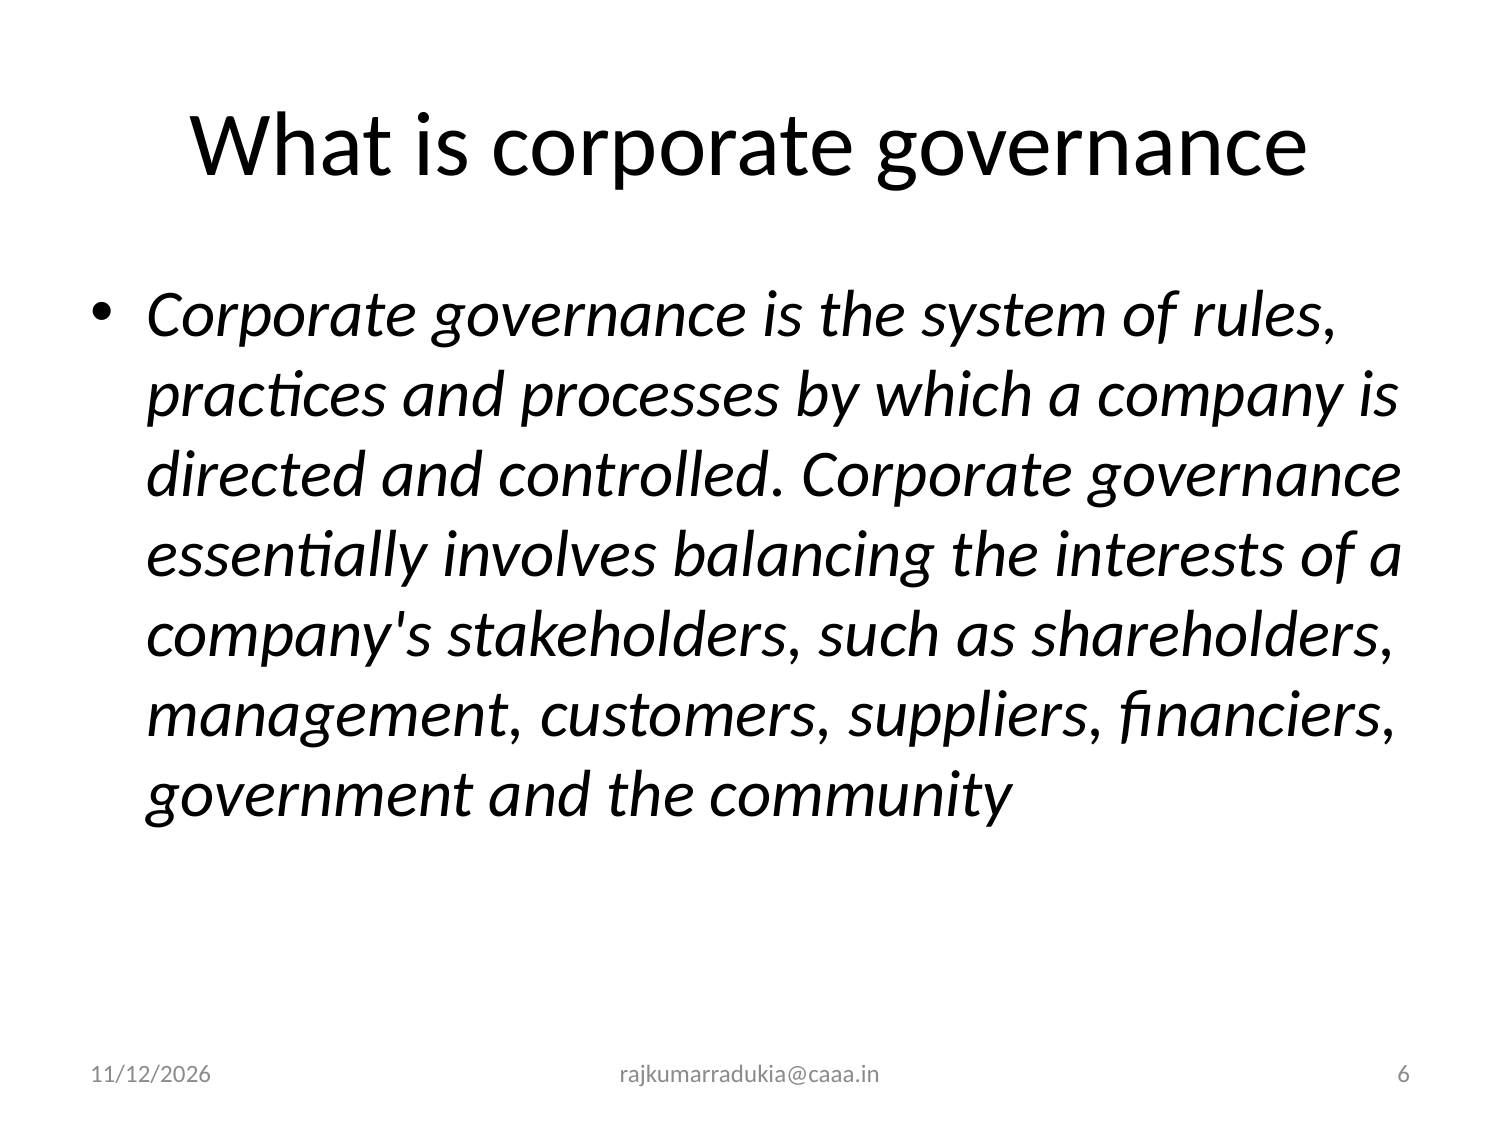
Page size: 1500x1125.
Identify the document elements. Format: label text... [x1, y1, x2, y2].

title What is corporate governance [75, 45, 1425, 233]
footer rajkumarradukia@caaa.in [512, 1042, 988, 1103]
list Corporate governance is the system of rules, practices and processes by which a company is directed and controlled. Corporate governance essentially involves balancing the interests of a company's stakeholders, such as shareholders, management, customers, suppliers, financiers, government and the community [75, 262, 1425, 1005]
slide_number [75, 1042, 425, 1103]
slide_number 6 [1074, 1042, 1425, 1103]
